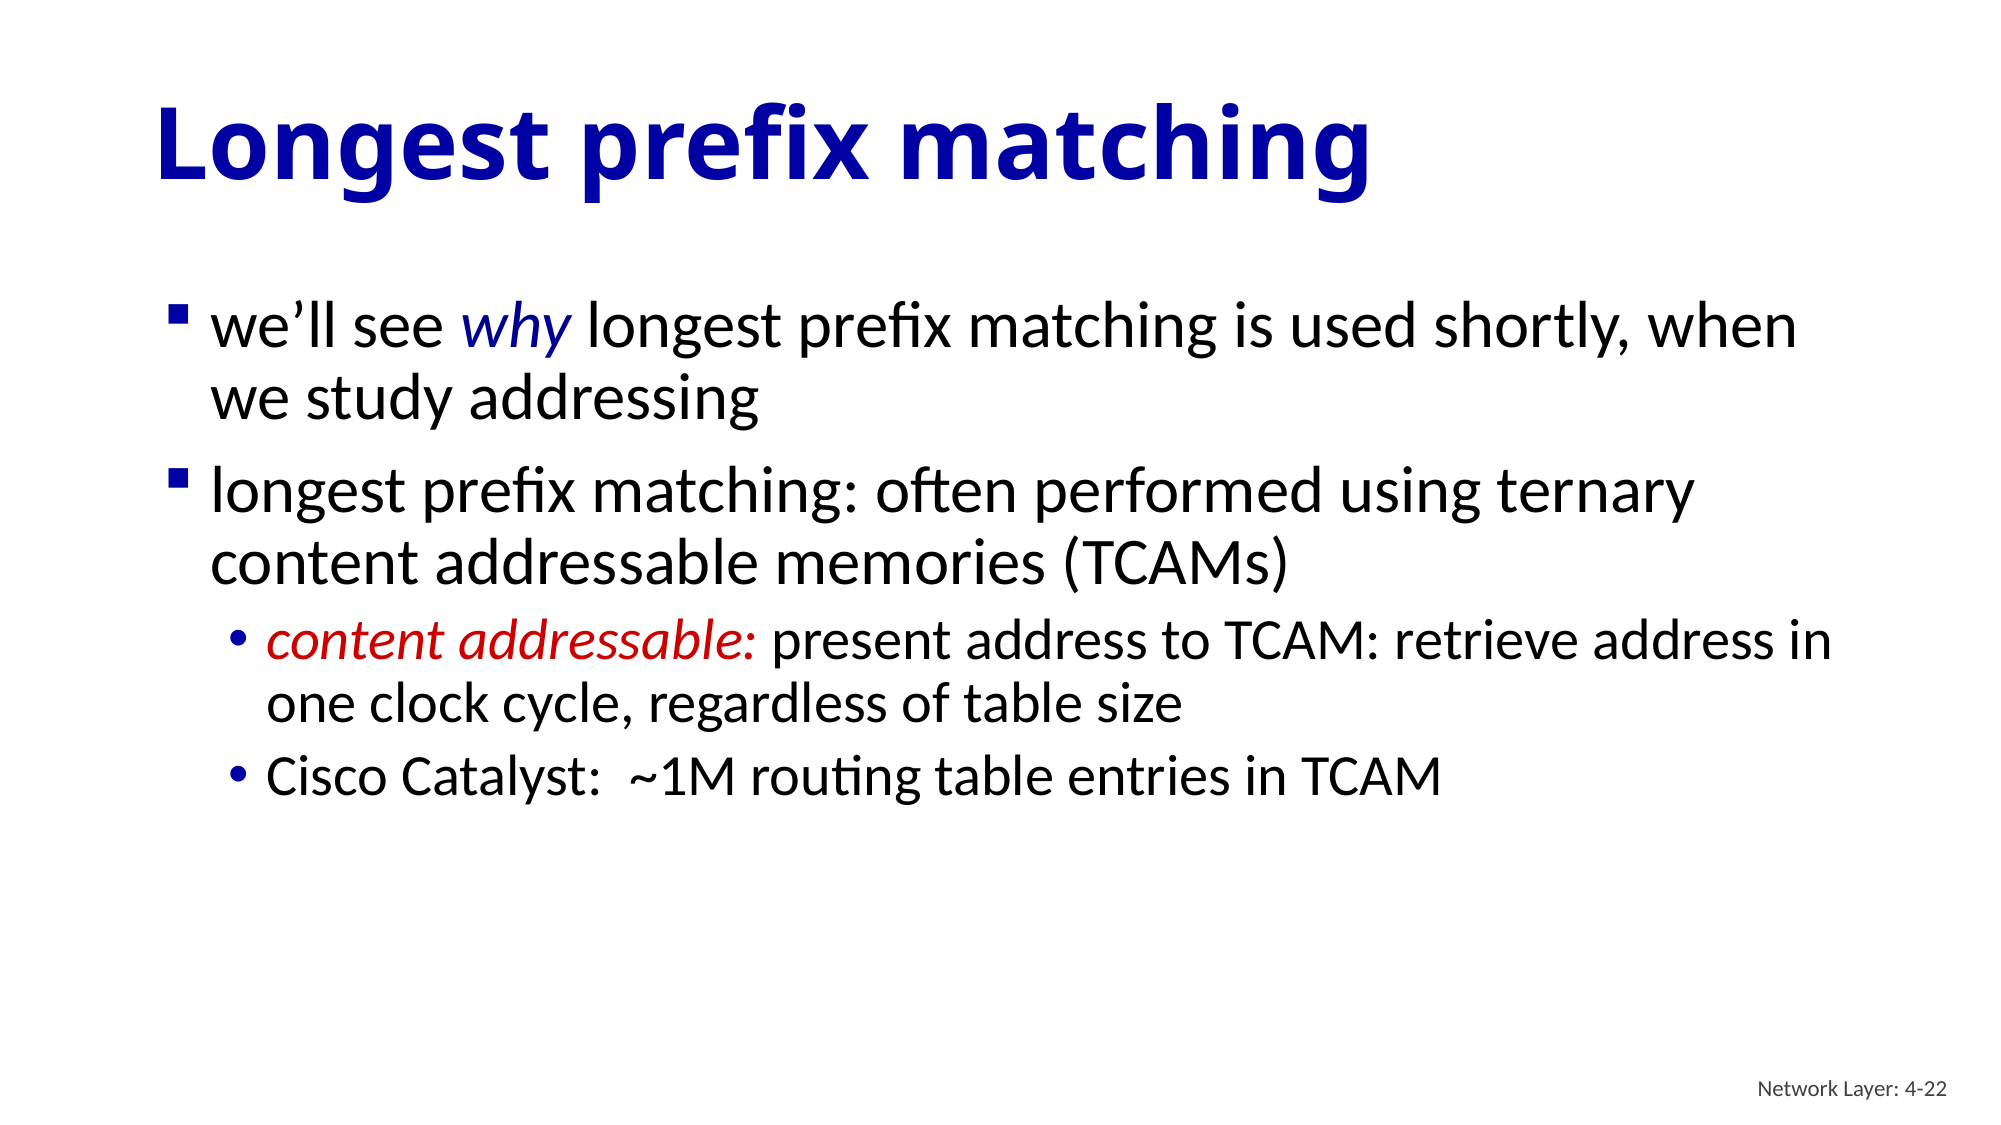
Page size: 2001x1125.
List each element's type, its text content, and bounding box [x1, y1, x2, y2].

slide_number Network Layer: 4-22 [1512, 1056, 1963, 1117]
title Longest prefix matching [137, 74, 1863, 221]
list we’ll see why longest prefix matching is used shortly, when we study addressing longest prefix matching: often performed using ternary content addressable memories (TCAMs) content addressable: present address to TCAM: retrieve address in one clock cycle, regardless of table size Cisco Catalyst: ~1M routing table entries in TCAM [137, 282, 1863, 997]
